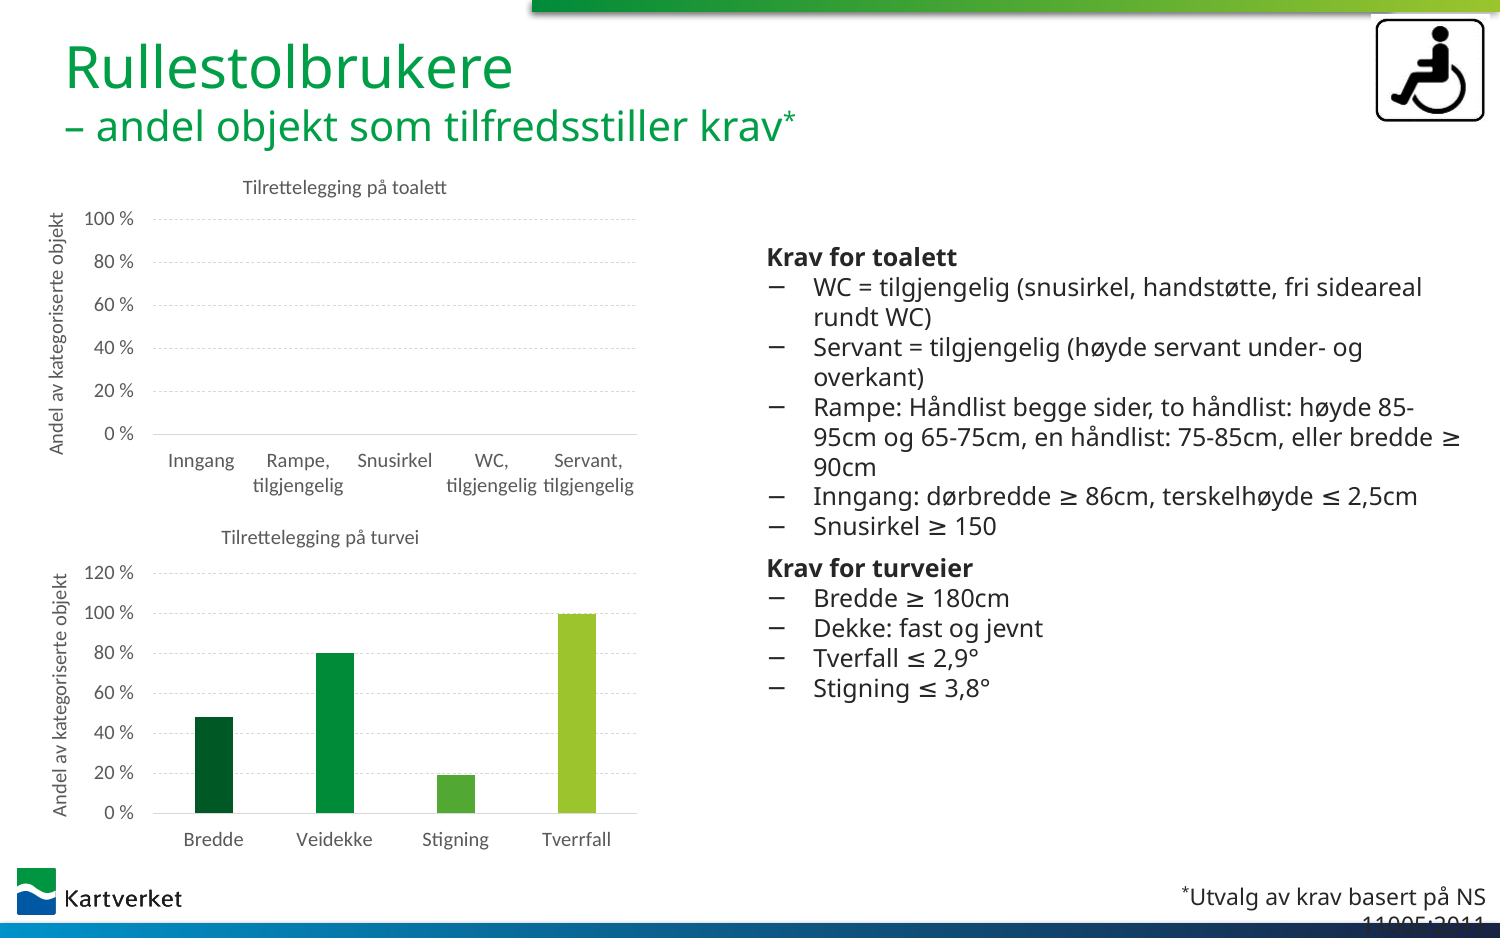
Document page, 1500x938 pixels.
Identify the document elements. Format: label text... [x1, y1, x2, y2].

picture [1371, 13, 1491, 127]
text_box Krav for toalett WC = tilgjengelig (snusirkel, handstøtte, fri sideareal rundt WC) Servant = tilgjengelig (høyde servant under- og overkant) Rampe: Håndlist begge sider, to håndlist: høyde 85-95cm og 65-75cm, en håndlist: 75-85cm, eller bredde ≥ 90cm Inngang: dørbredde ≥ 86cm, terskelhøyde ≤ 2,5cm Snusirkel ≥ 150 [751, 234, 1483, 545]
text_box Krav for turveier Bredde ≥ 180cm Dekke: fast og jevnt Tverfall ≤ 2,9° Stigning ≤ 3,8° [751, 545, 1483, 710]
text_box Rullestolbrukere – andel objekt som tilfredsstiller krav* [49, 14, 1431, 158]
picture [41, 520, 650, 859]
picture [41, 166, 650, 505]
text_box *Utvalg av krav basert på NS 11005:2011 [1068, 873, 1500, 938]
